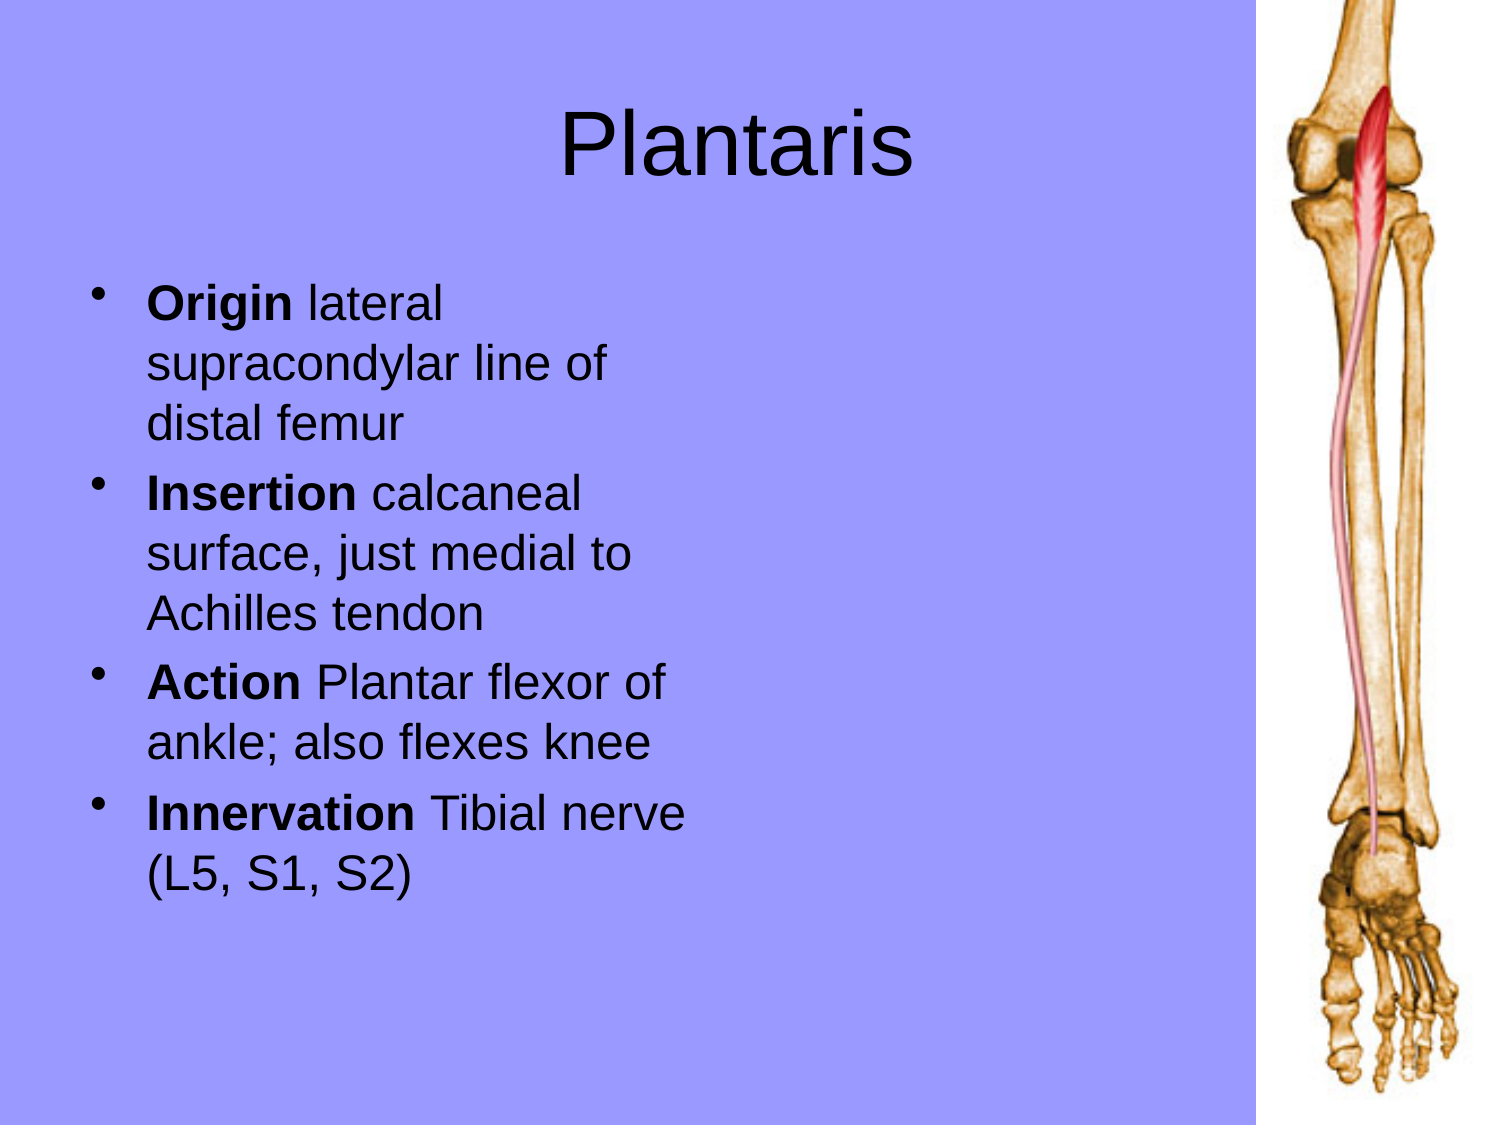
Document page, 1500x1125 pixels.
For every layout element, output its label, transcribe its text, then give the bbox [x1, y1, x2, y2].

title Plantaris [75, 45, 1251, 233]
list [1256, 0, 1500, 1125]
list Origin lateral supracondylar line of distal femur Insertion calcaneal surface, just medial to Achilles tendon Action Plantar flexor of ankle; also flexes knee Innervation Tibial nerve (L5, S1, S2) [75, 262, 738, 1005]
